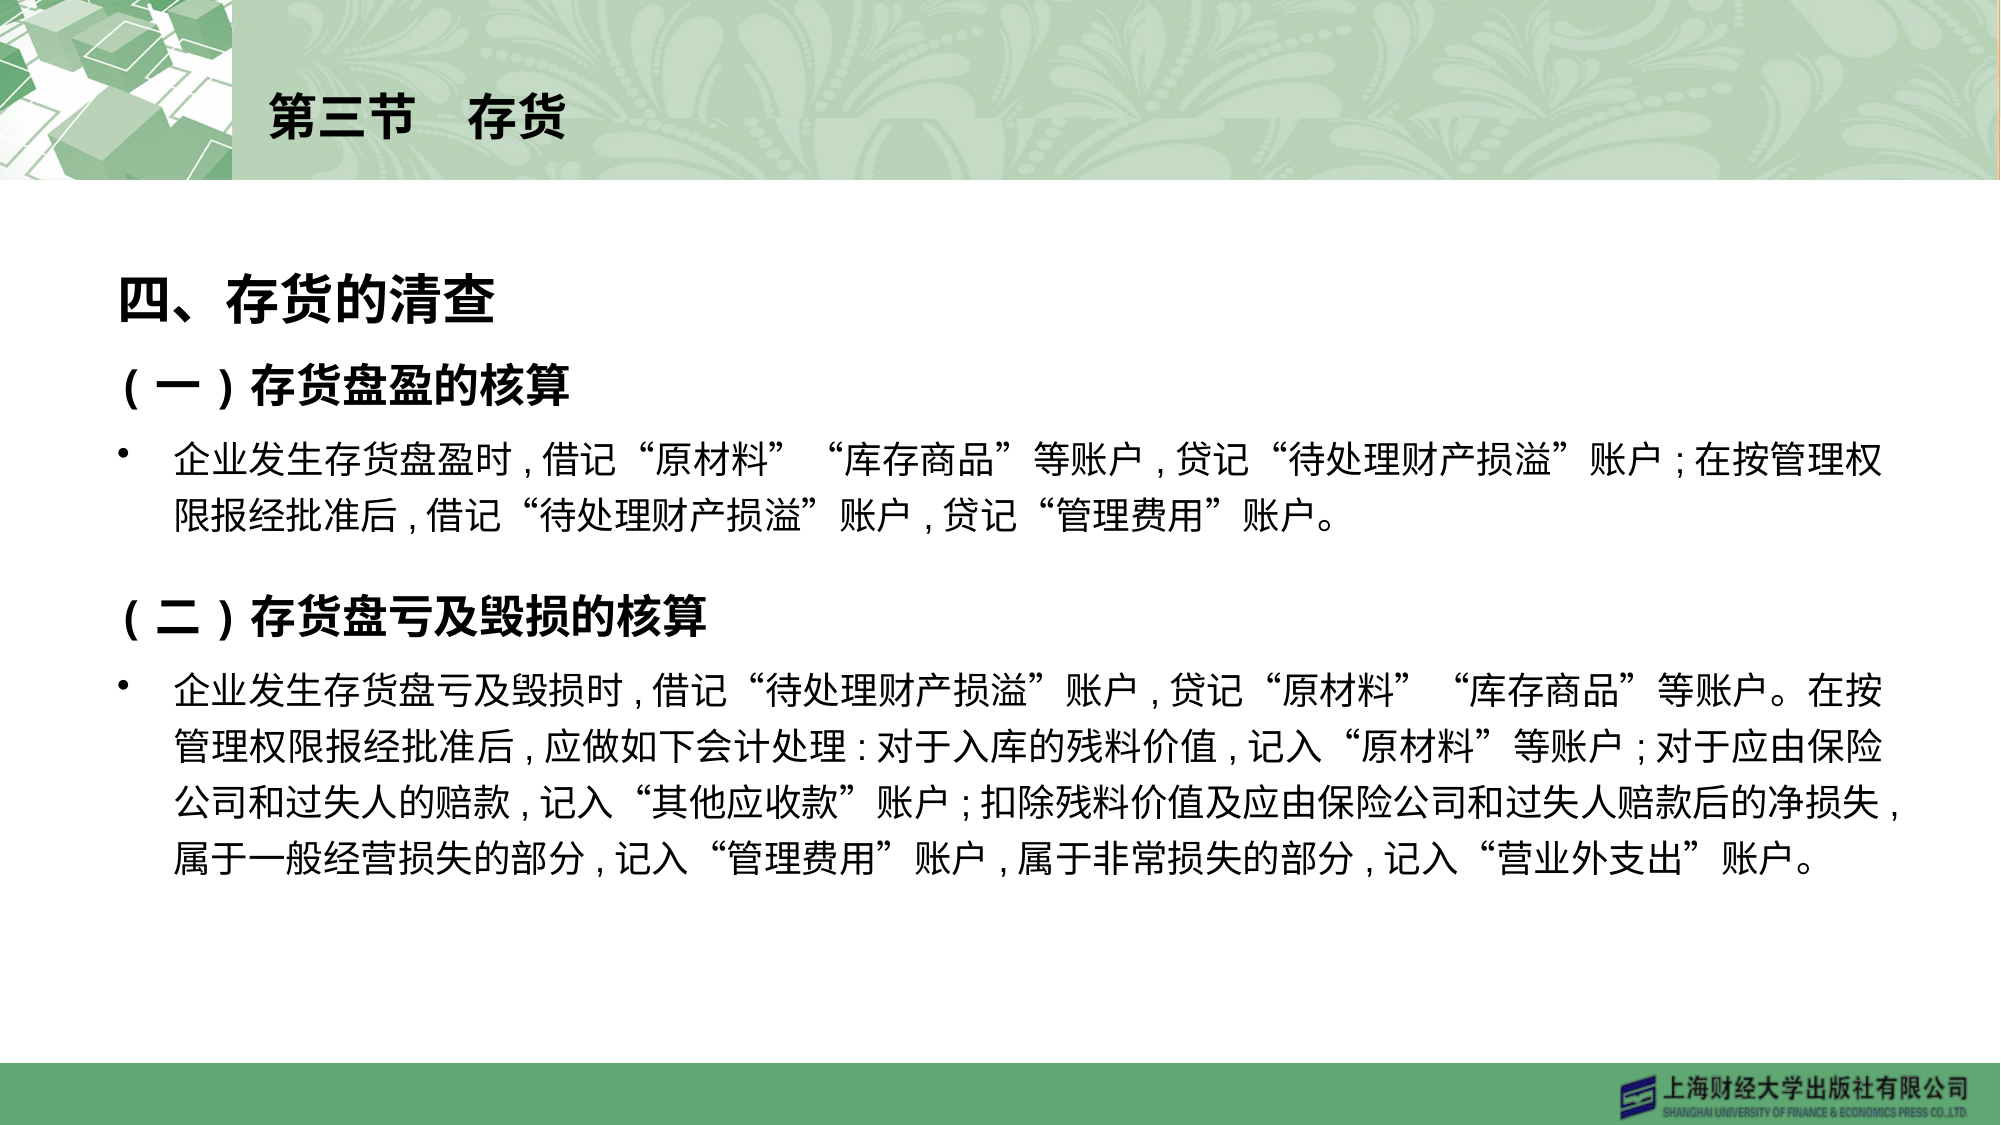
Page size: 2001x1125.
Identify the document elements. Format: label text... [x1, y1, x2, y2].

picture [0, 0, 2001, 1125]
list 四、存货的清查 (一)存货盘盈的核算 企业发生存货盘盈时,借记“原材料”“库存商品”等账户,贷记“待处理财产损溢”账户;在按管理权限报经批准后,借记“待处理财产损溢”账户,贷记“管理费用”账户。 (二)存货盘亏及毁损的核算 企业发生存货盘亏及毁损时,借记“待处理财产损溢”账户,贷记“原材料”“库存商品”等账户。在按管理权限报经批准后,应做如下会计处理:对于入库的残料价值,记入“原材料”等账户;对于应由保险公司和过失人的赔款,记入“其他应收款”账户;扣除残料价值及应由保险公司和过失人赔款后的净损失,属于一般经营损失的部分,记入“管理费用”账户,属于非常损失的部分,记入“营业外支出”账户。 [102, 241, 1898, 1065]
title 第三节 存货 [252, 64, 1609, 168]
